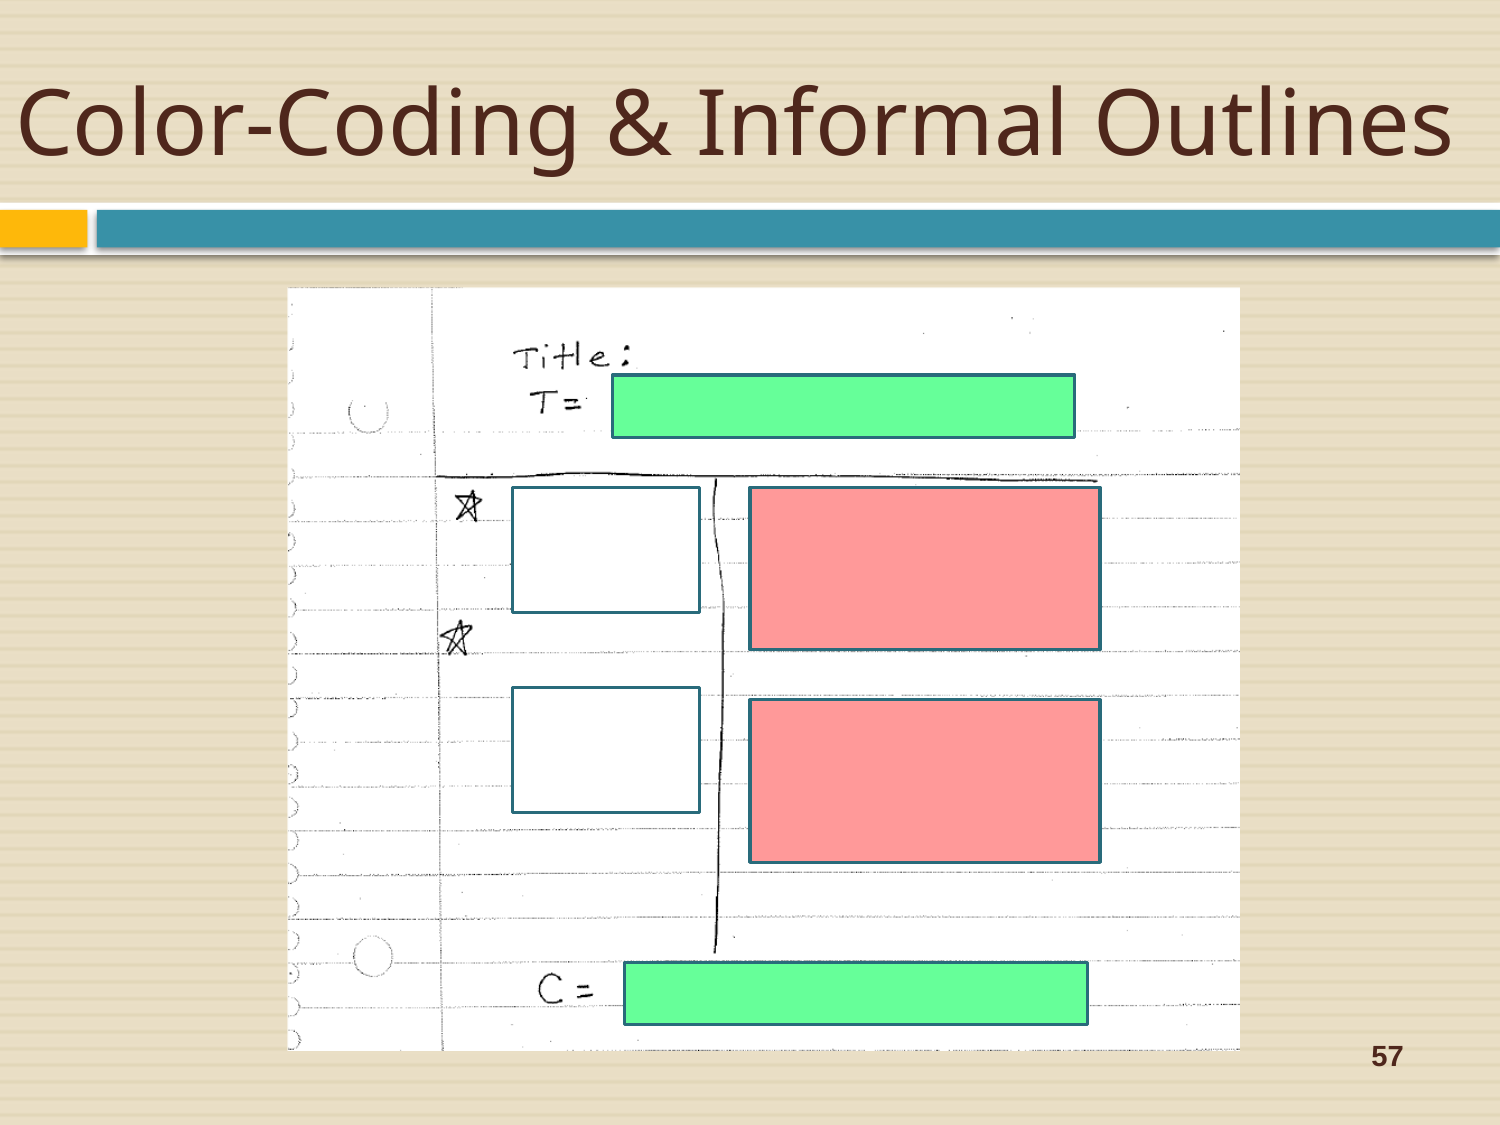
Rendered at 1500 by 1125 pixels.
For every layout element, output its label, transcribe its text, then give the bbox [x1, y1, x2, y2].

title Color-Coding & Informal Outlines [0, 62, 1500, 176]
slide_number 57 [1012, 1015, 1419, 1094]
picture [287, 287, 1241, 1052]
